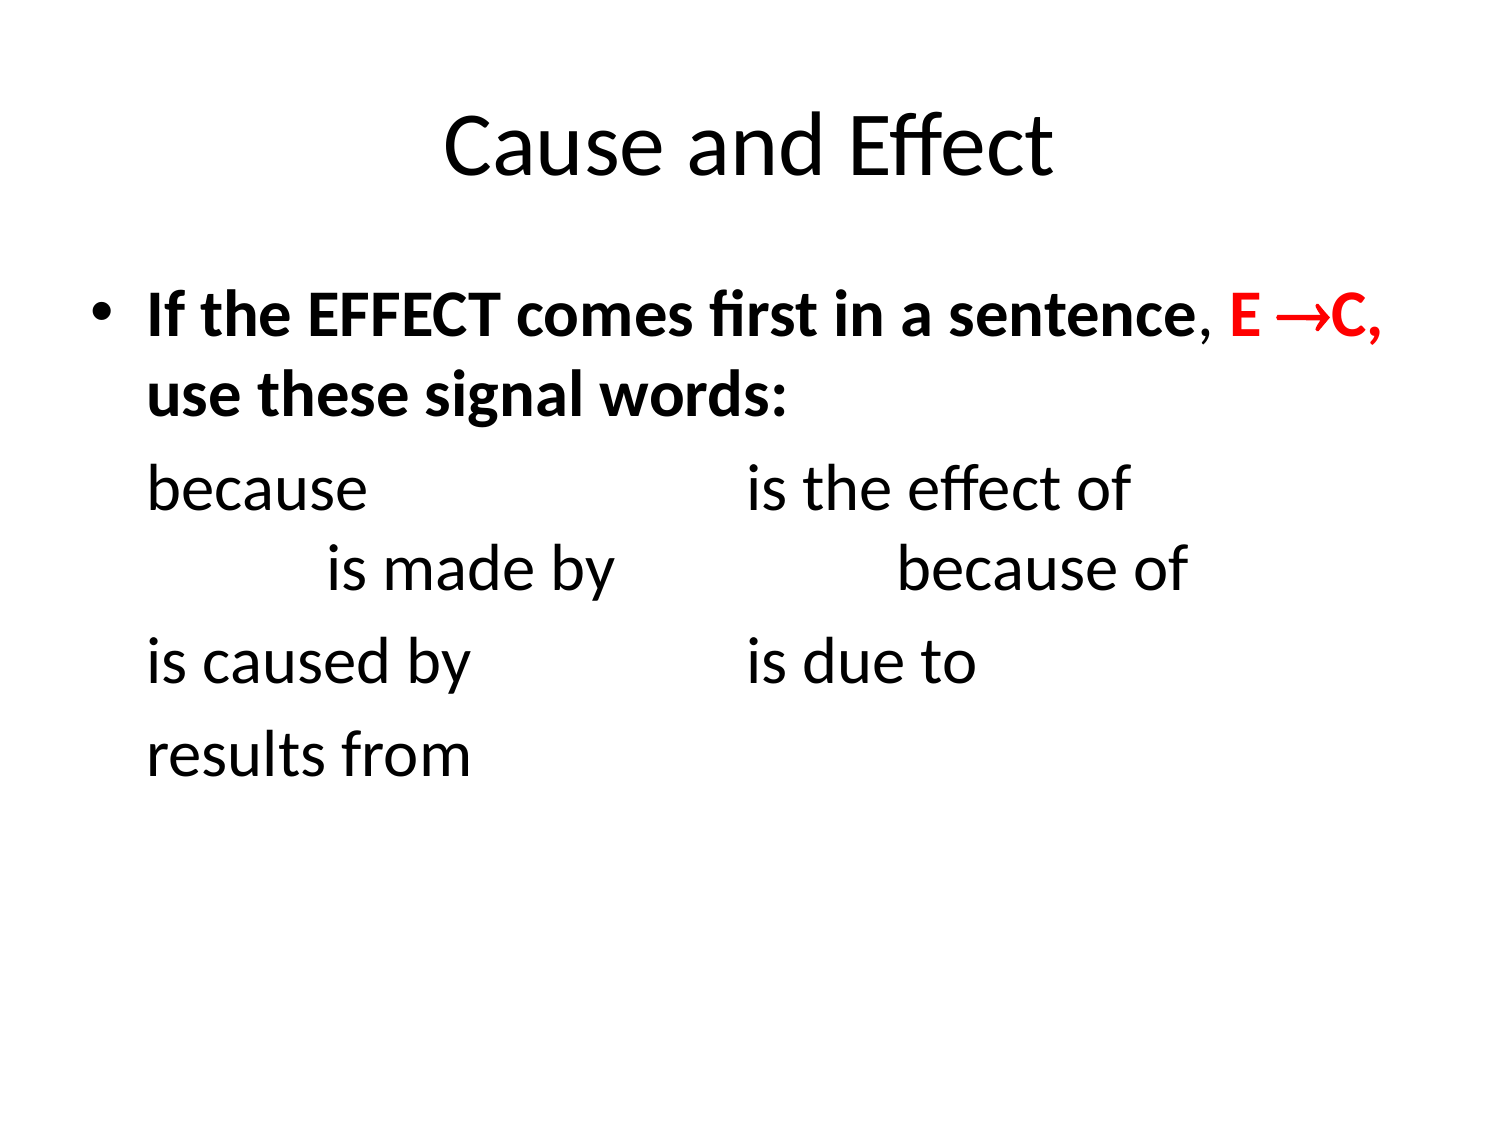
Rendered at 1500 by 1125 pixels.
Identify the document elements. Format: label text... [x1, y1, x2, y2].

list If the EFFECT comes first in a sentence, E C, use these signal words: because is the effect of is made by because of is caused by is due to results from [75, 262, 1425, 1005]
title Cause and Effect [75, 45, 1425, 233]
